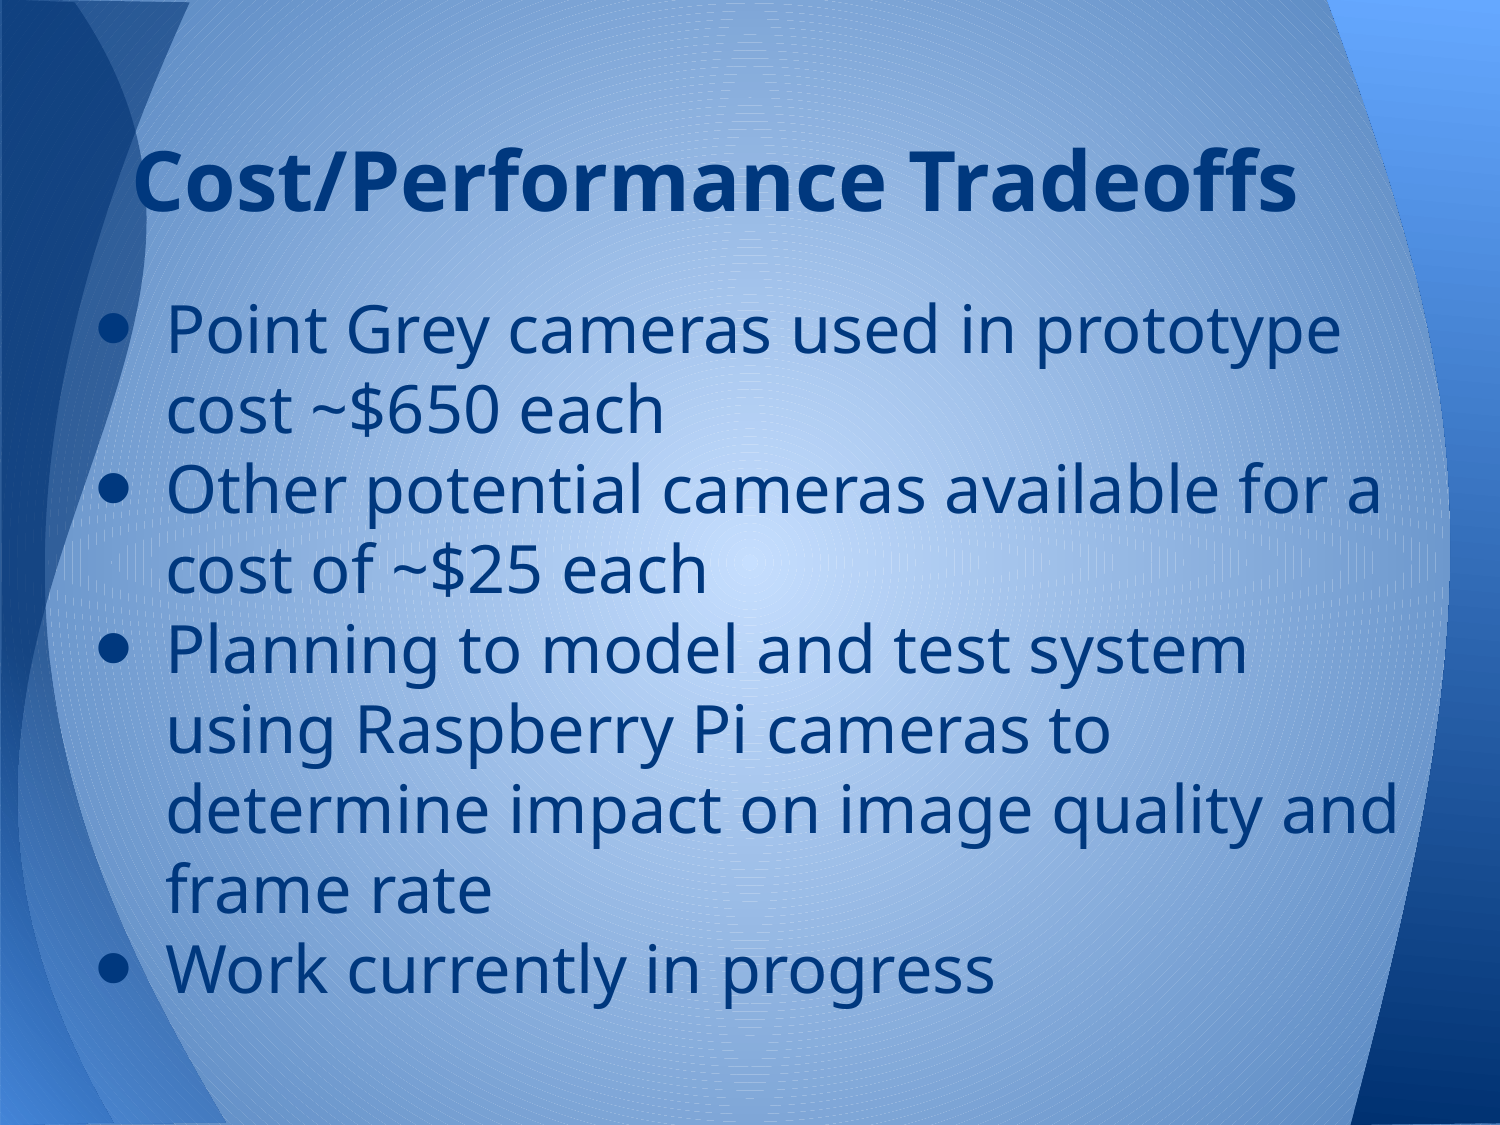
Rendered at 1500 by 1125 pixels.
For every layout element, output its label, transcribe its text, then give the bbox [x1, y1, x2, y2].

title Cost/Performance Tradeoffs [75, 73, 1425, 243]
list Point Grey cameras used in prototype cost ~$650 each Other potential cameras available for a cost of ~$25 each Planning to model and test system using Raspberry Pi cameras to determine impact on image quality and frame rate Work currently in progress [75, 272, 1425, 1067]
